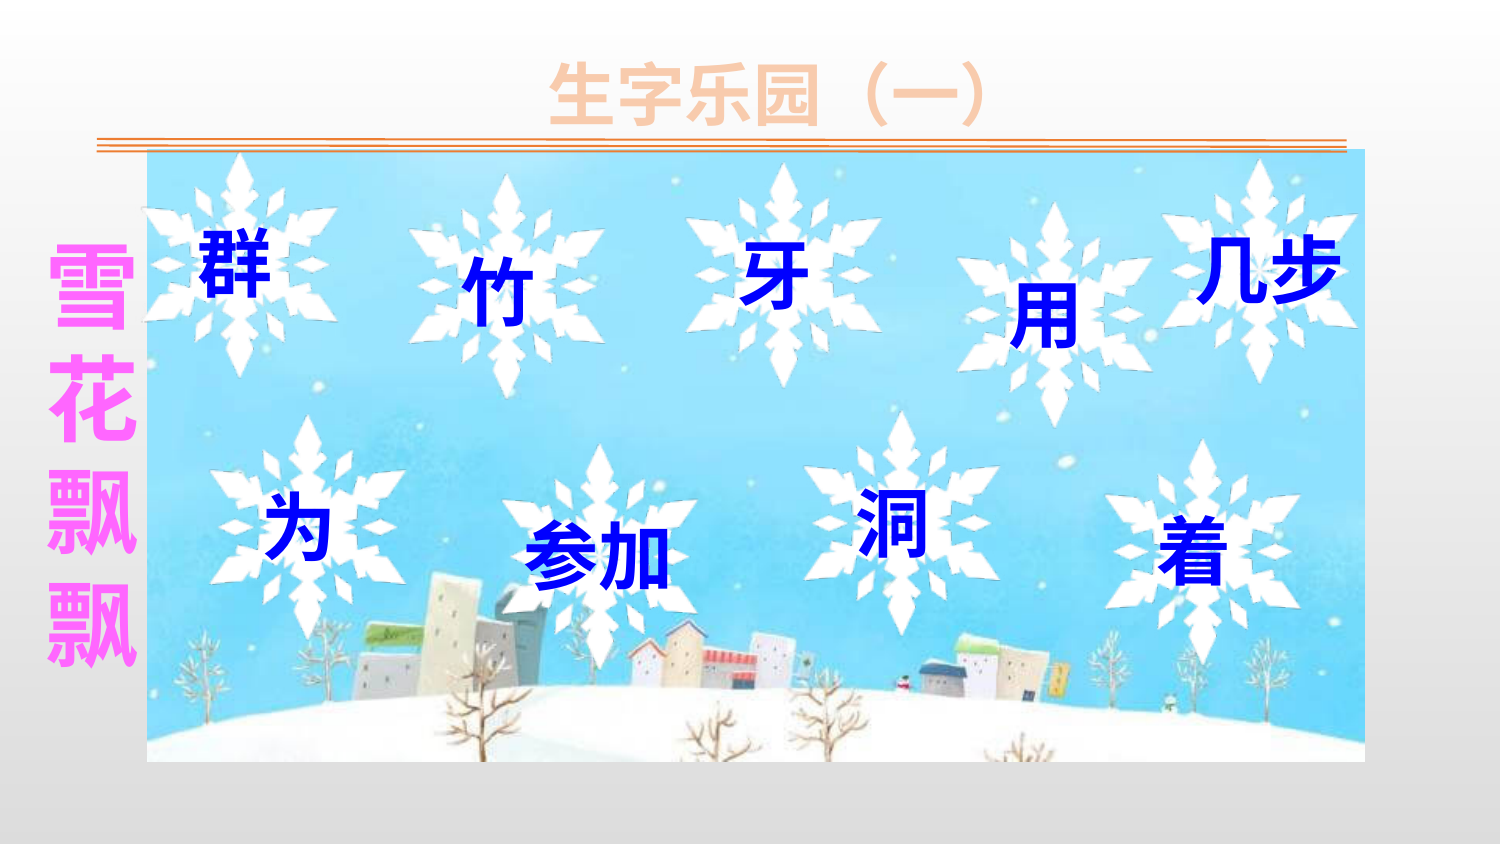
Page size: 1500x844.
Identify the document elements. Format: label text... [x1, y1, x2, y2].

picture [82, 127, 1410, 762]
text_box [96, 138, 1348, 152]
text_box 雪 花 飘 飘 [34, 222, 146, 684]
text_box 生字乐园（一） [536, 45, 1041, 138]
